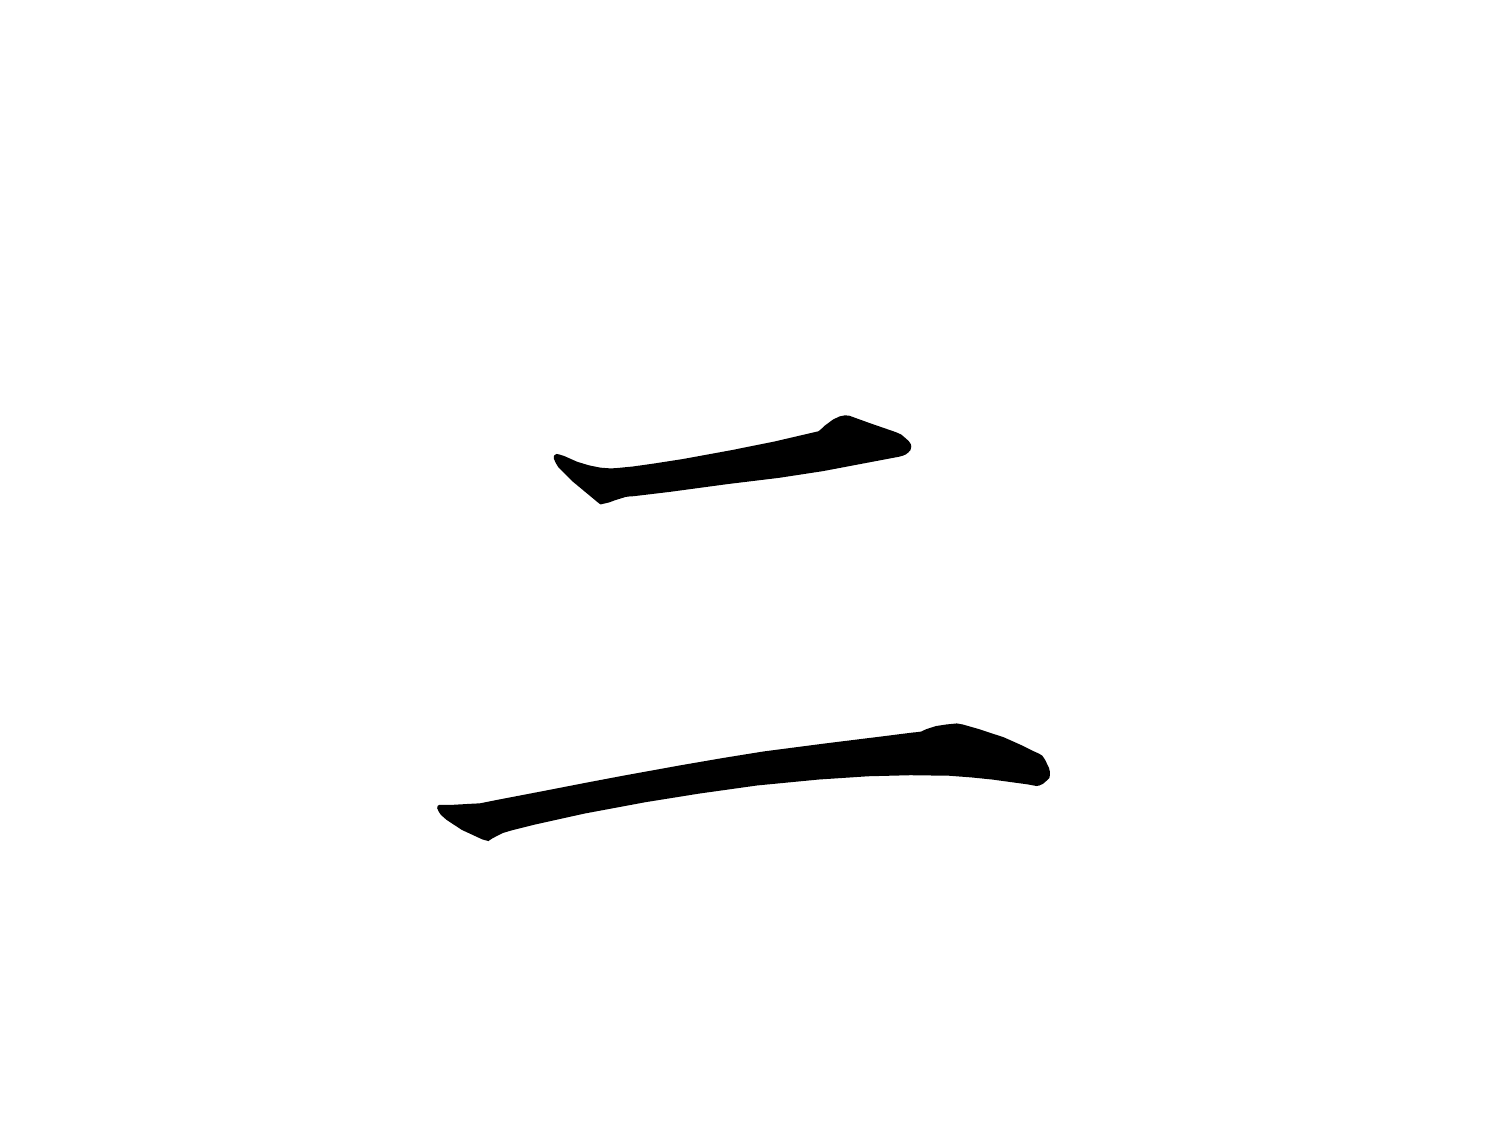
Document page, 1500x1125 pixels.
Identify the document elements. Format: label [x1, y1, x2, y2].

text_box [435, 721, 1053, 844]
text_box [551, 413, 914, 507]
